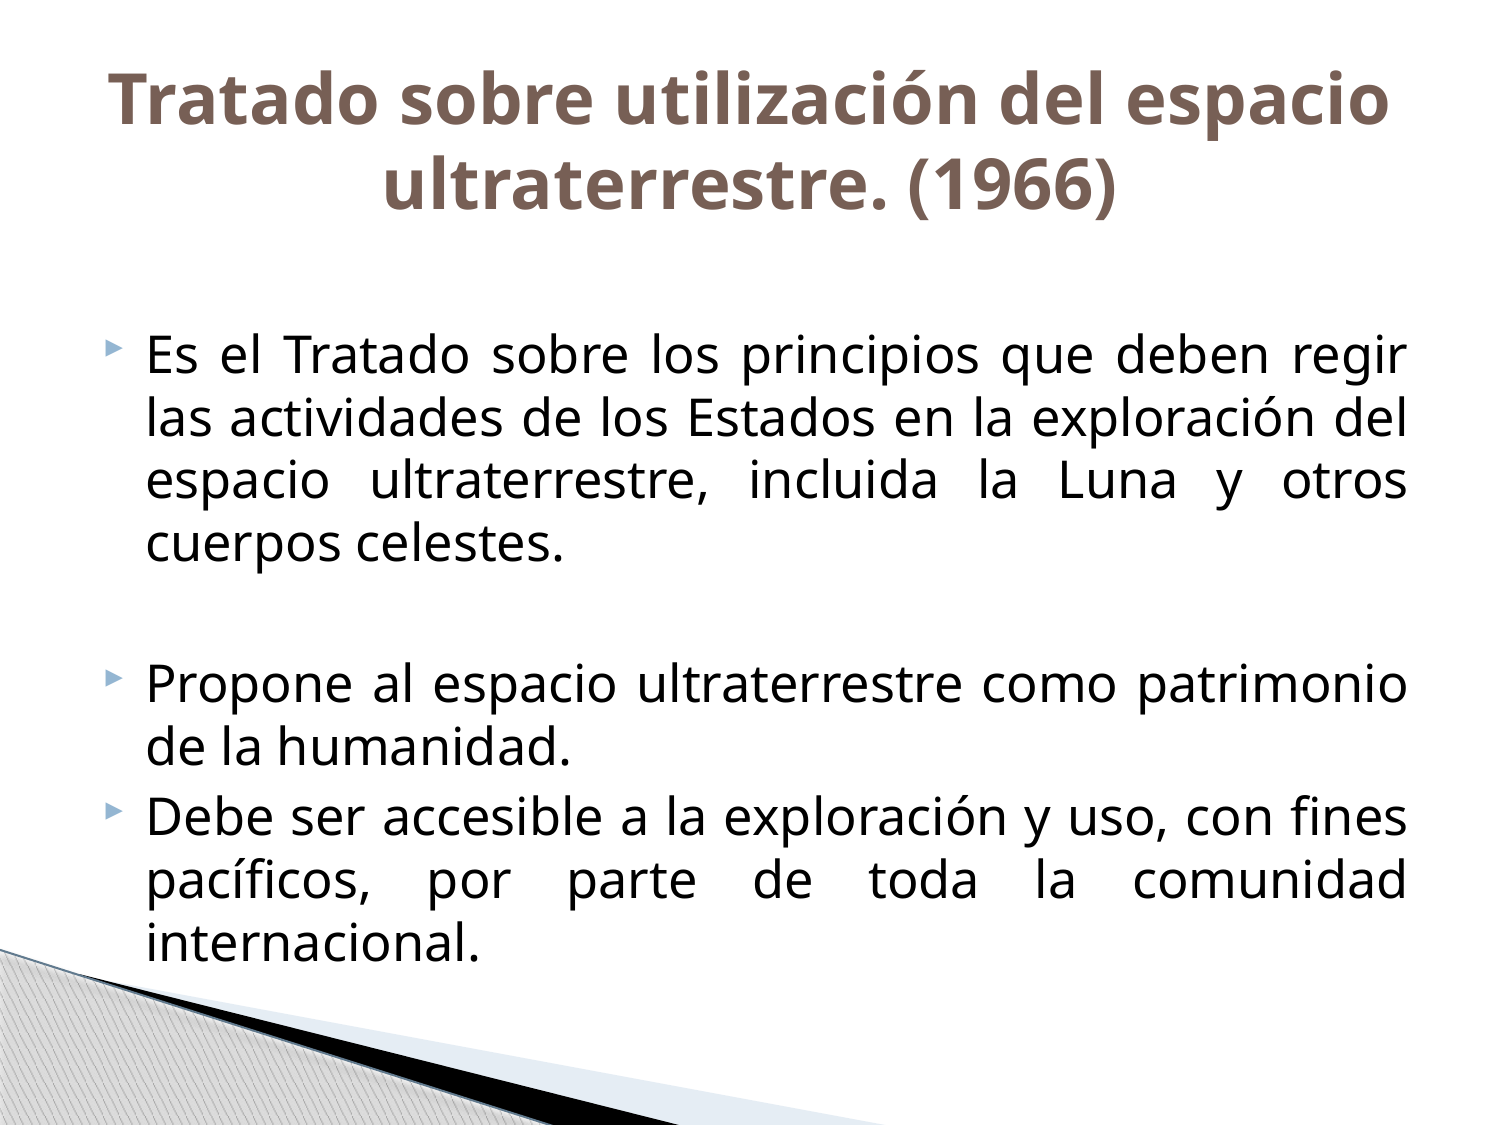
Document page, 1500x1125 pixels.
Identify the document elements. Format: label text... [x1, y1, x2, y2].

list Es el Tratado sobre los principios que deben regir las actividades de los Estados en la exploración del espacio ultraterrestre, incluida la Luna y otros cuerpos celestes. Propone al espacio ultraterrestre como patrimonio de la humanidad. Debe ser accesible a la exploración y uso, con fines pacíficos, por parte de toda la comunidad internacional. [75, 243, 1425, 986]
title Tratado sobre utilización del espacio ultraterrestre. (1966) [75, 45, 1425, 233]
